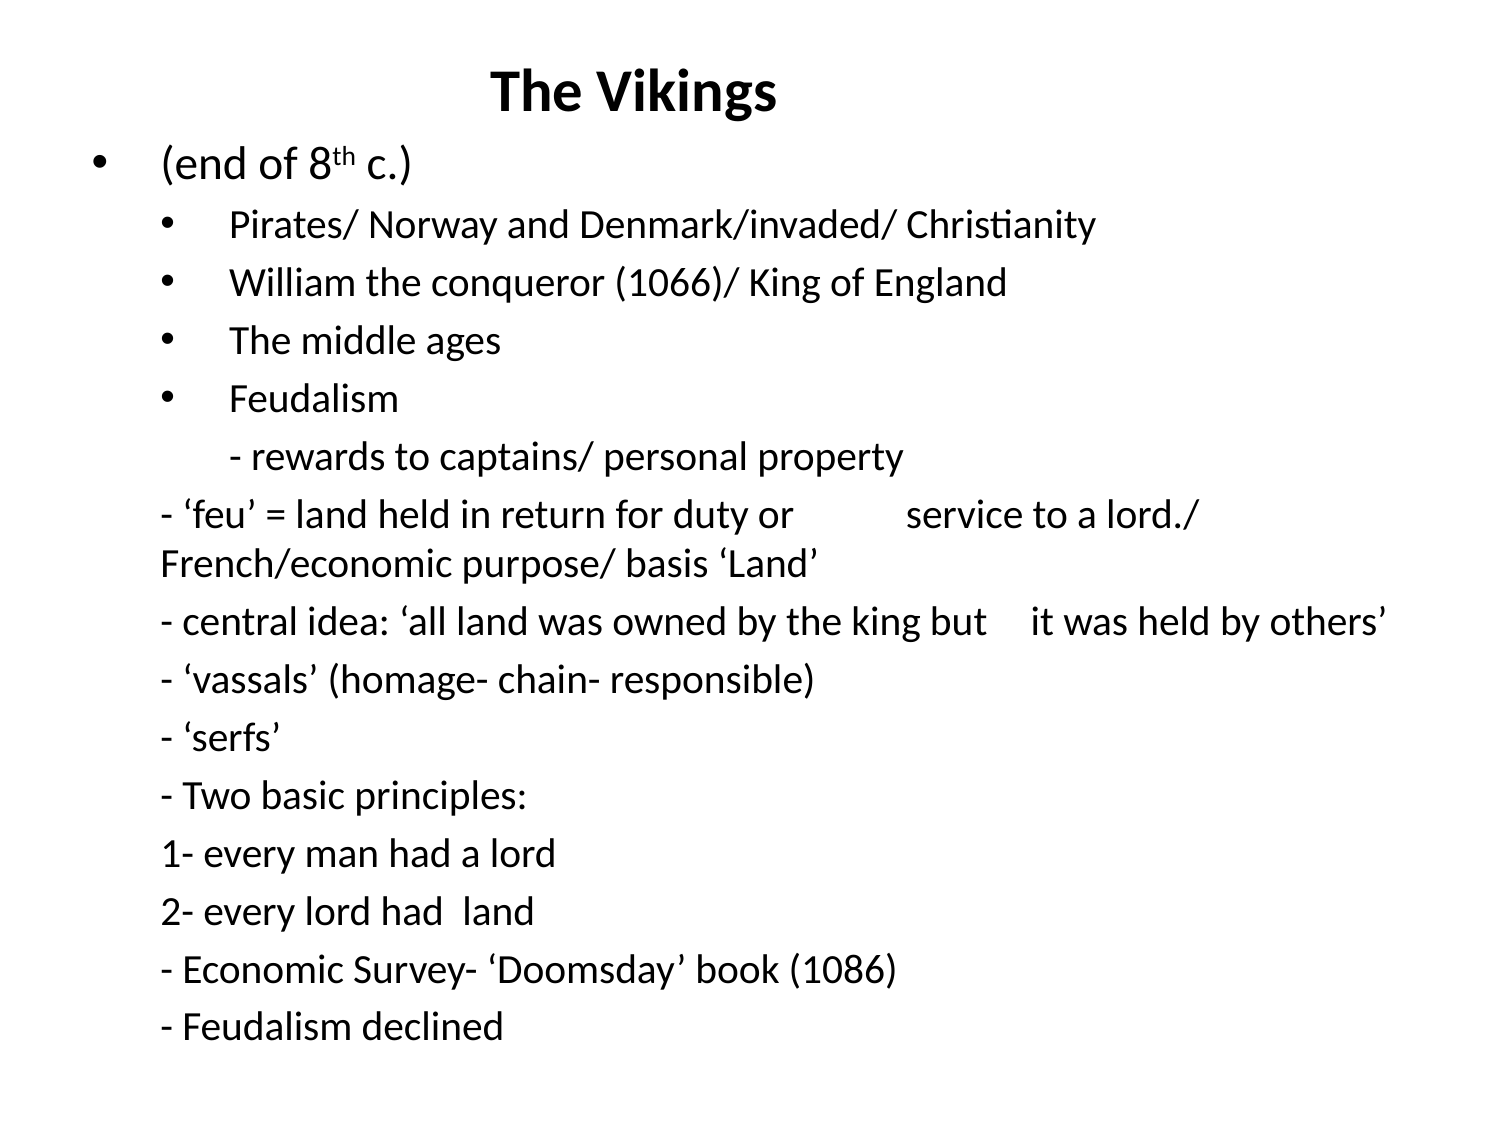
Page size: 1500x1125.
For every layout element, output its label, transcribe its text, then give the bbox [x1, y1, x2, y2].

subtitle The Vikings (end of 8th c.) Pirates/ Norway and Denmark/invaded/ Christianity William the conqueror (1066)/ King of England The middle ages Feudalism - rewards to captains/ personal property - ‘feu’ = land held in return for duty or service to a lord./ French/economic purpose/ basis ‘Land’ - central idea: ‘all land was owned by the king but it was held by others’ - ‘vassals’ (homage- chain- responsible) - ‘serfs’ - Two basic principles: 1- every man had a lord 2- every lord had land - Economic Survey- ‘Doomsday’ book (1086) - Feudalism declined [76, 42, 1412, 1083]
